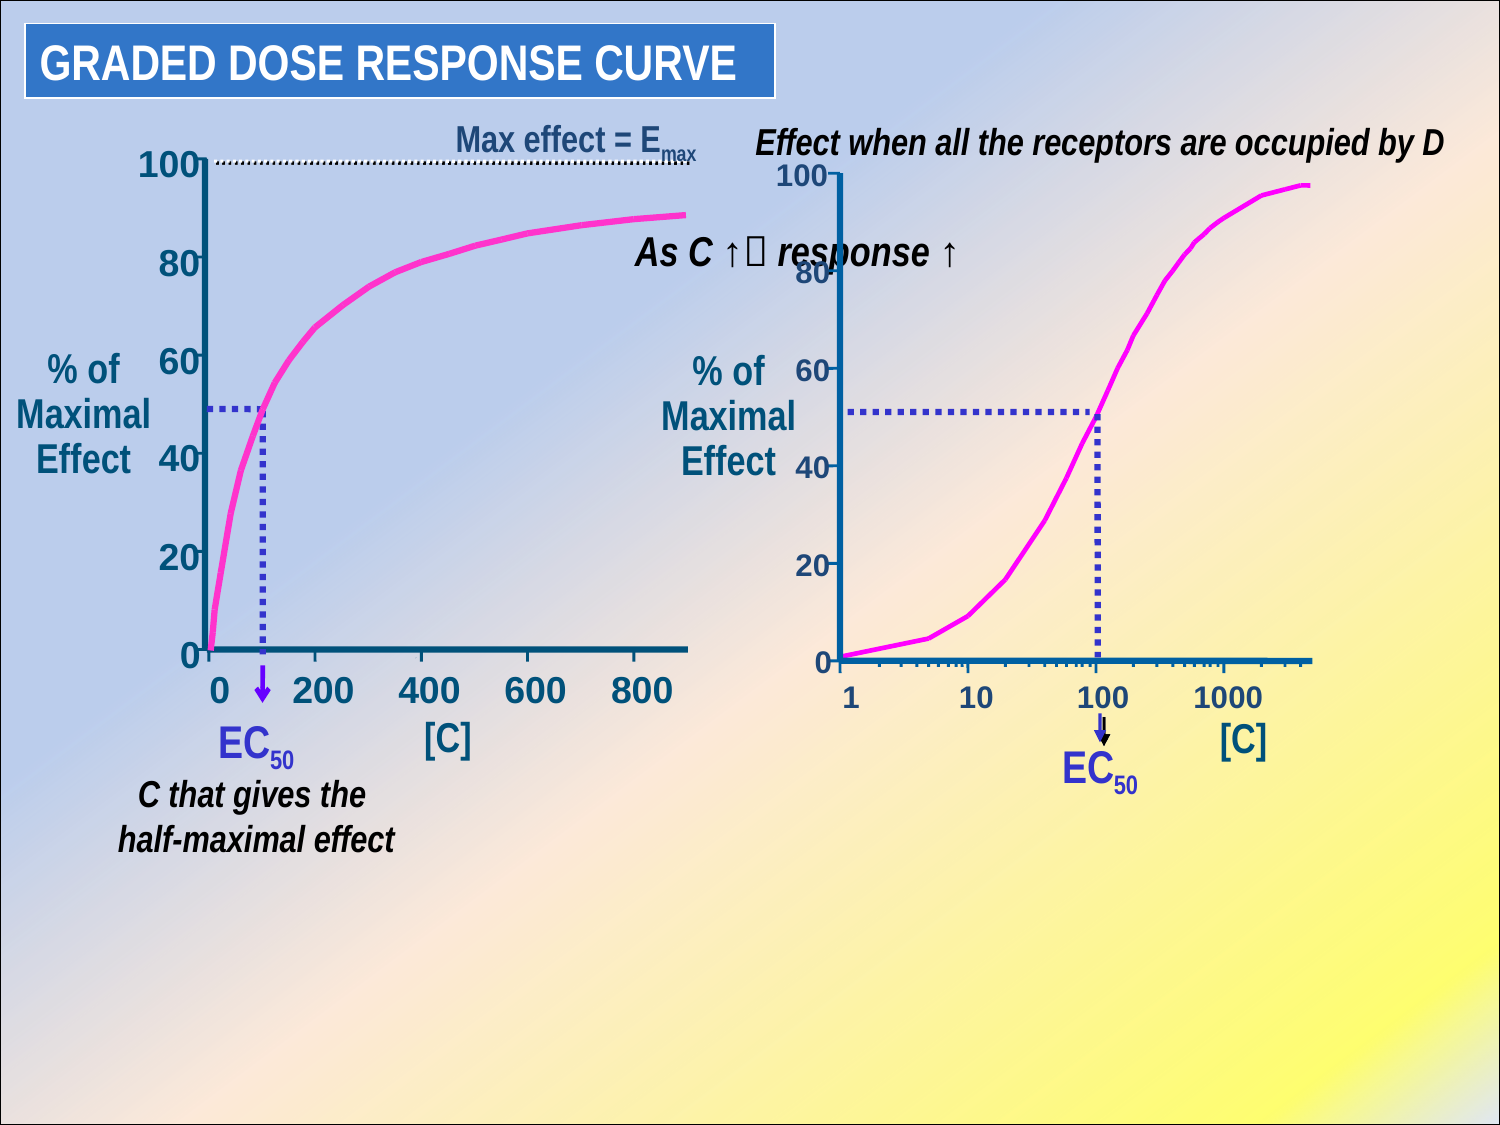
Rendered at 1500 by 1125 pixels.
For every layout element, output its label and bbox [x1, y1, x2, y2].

text_box [210, 214, 627, 651]
text_box [0, 134, 701, 769]
text_box [632, 154, 1313, 801]
text_box [187, 665, 326, 776]
text_box [0, 0, 1500, 1125]
